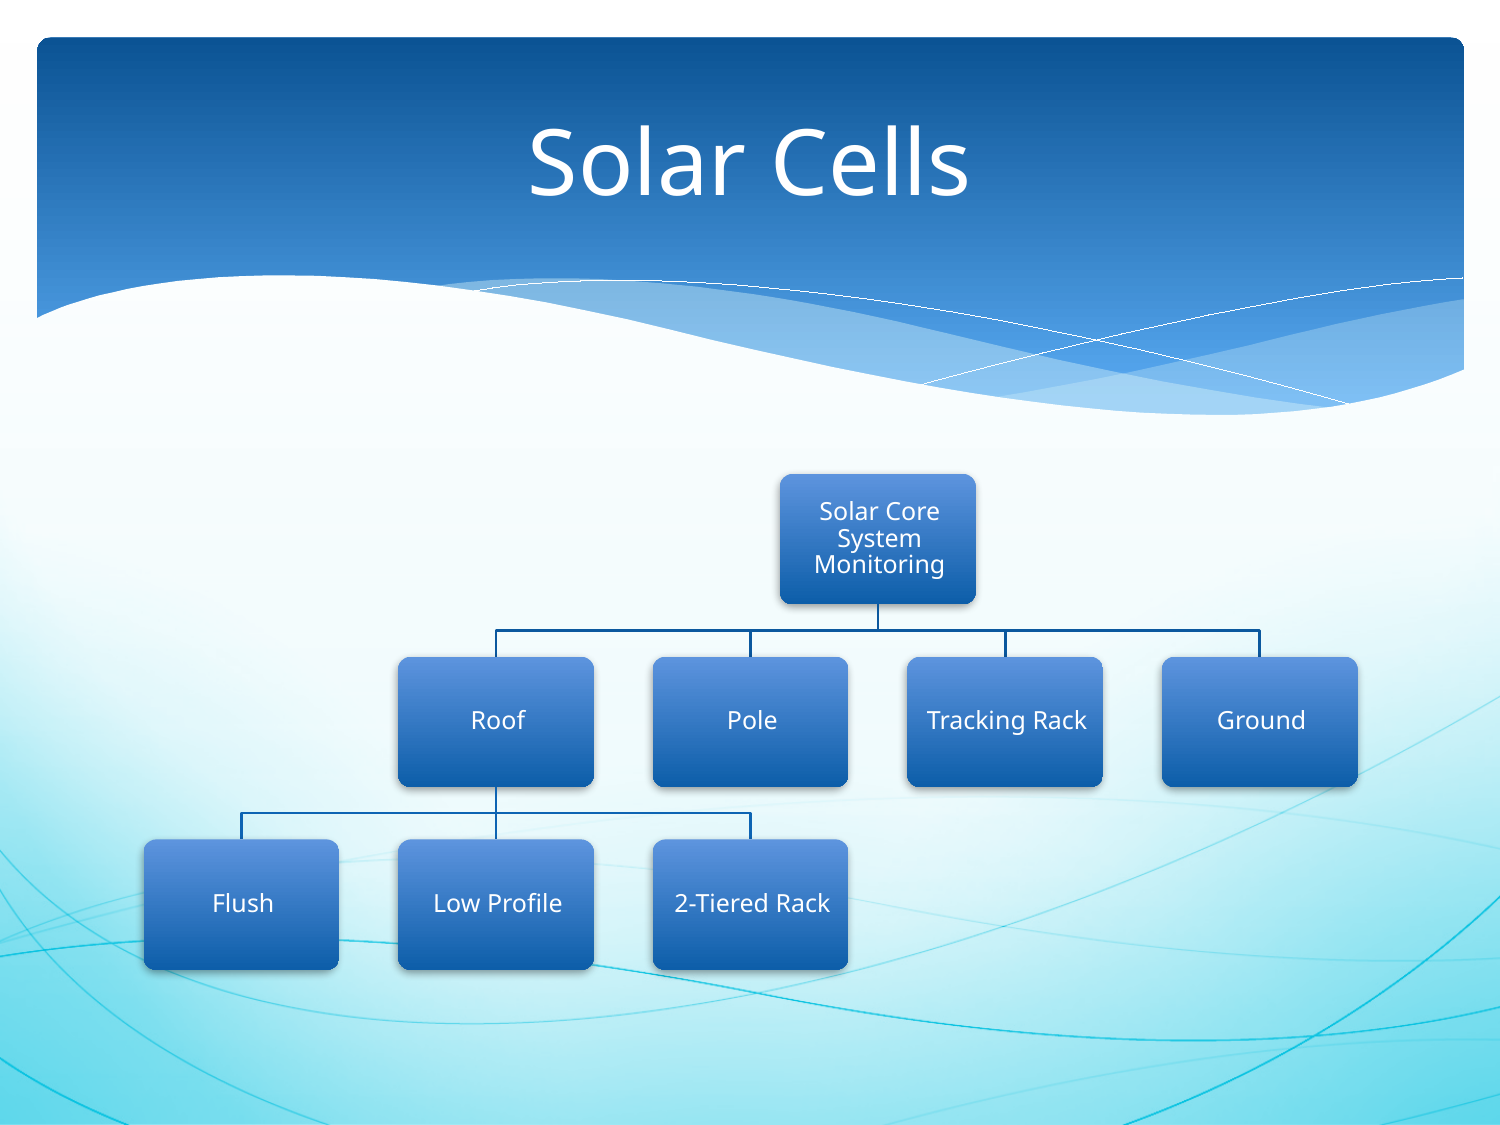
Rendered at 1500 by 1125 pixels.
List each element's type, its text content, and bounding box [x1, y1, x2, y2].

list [142, 438, 1359, 1006]
title Solar Cells [75, 55, 1425, 261]
